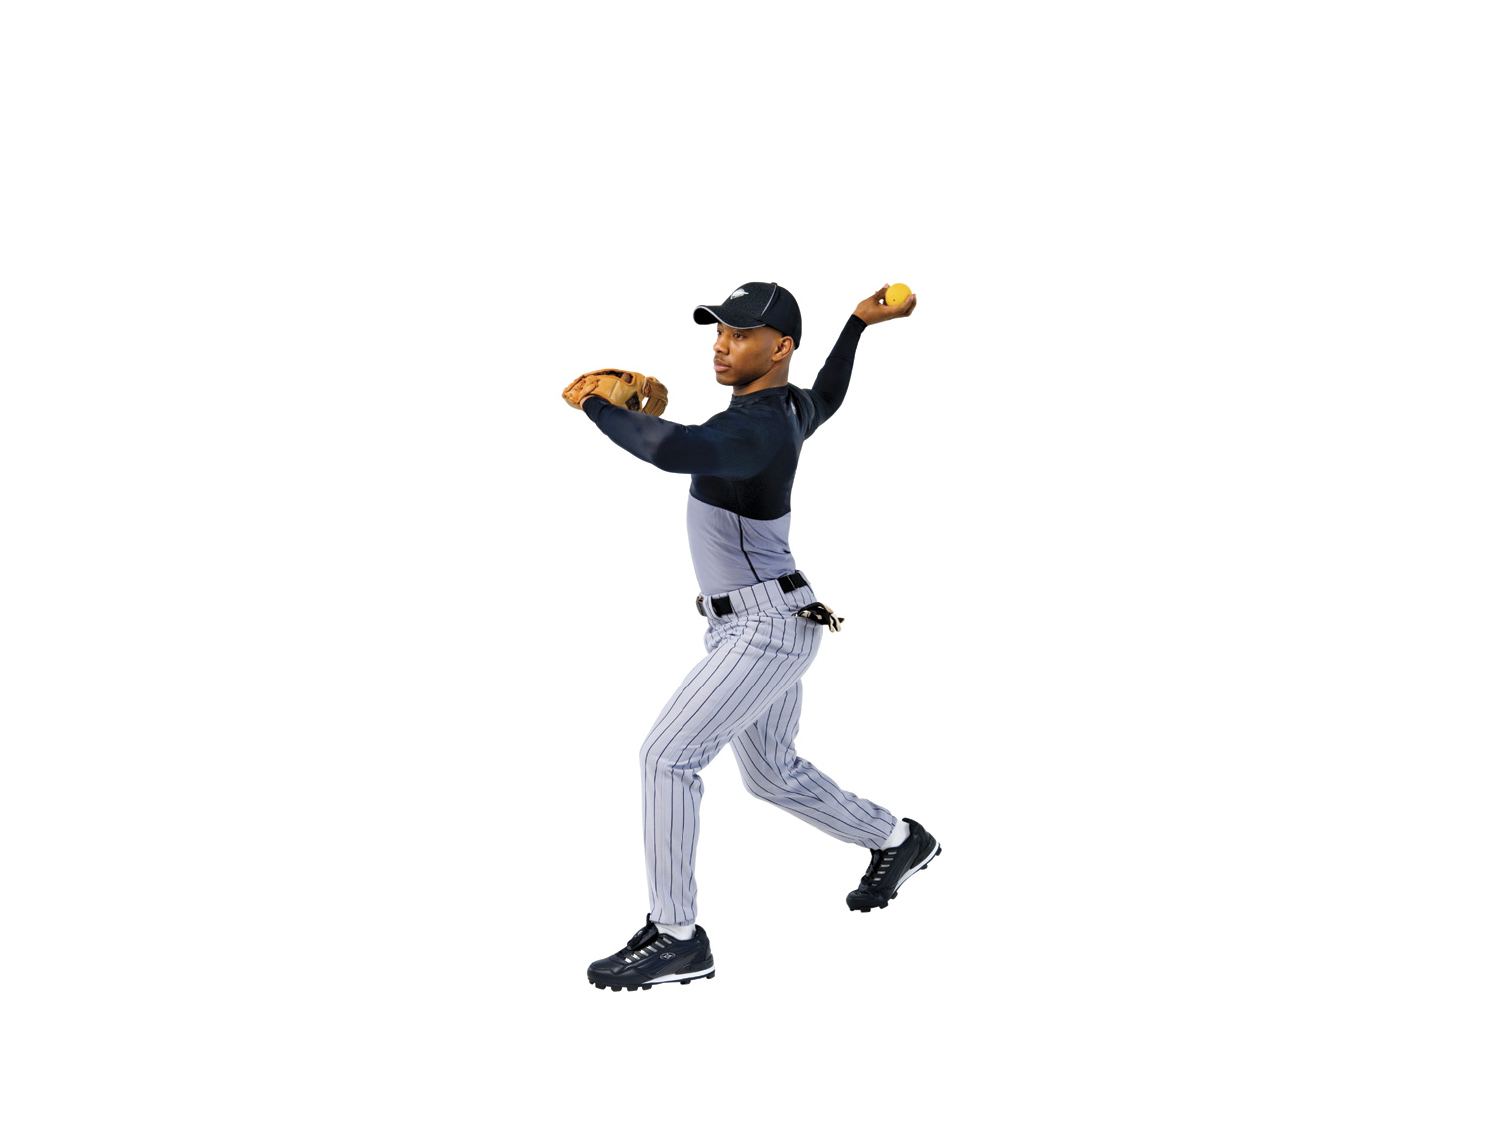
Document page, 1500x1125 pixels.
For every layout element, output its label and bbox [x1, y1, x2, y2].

list [547, 262, 953, 1006]
